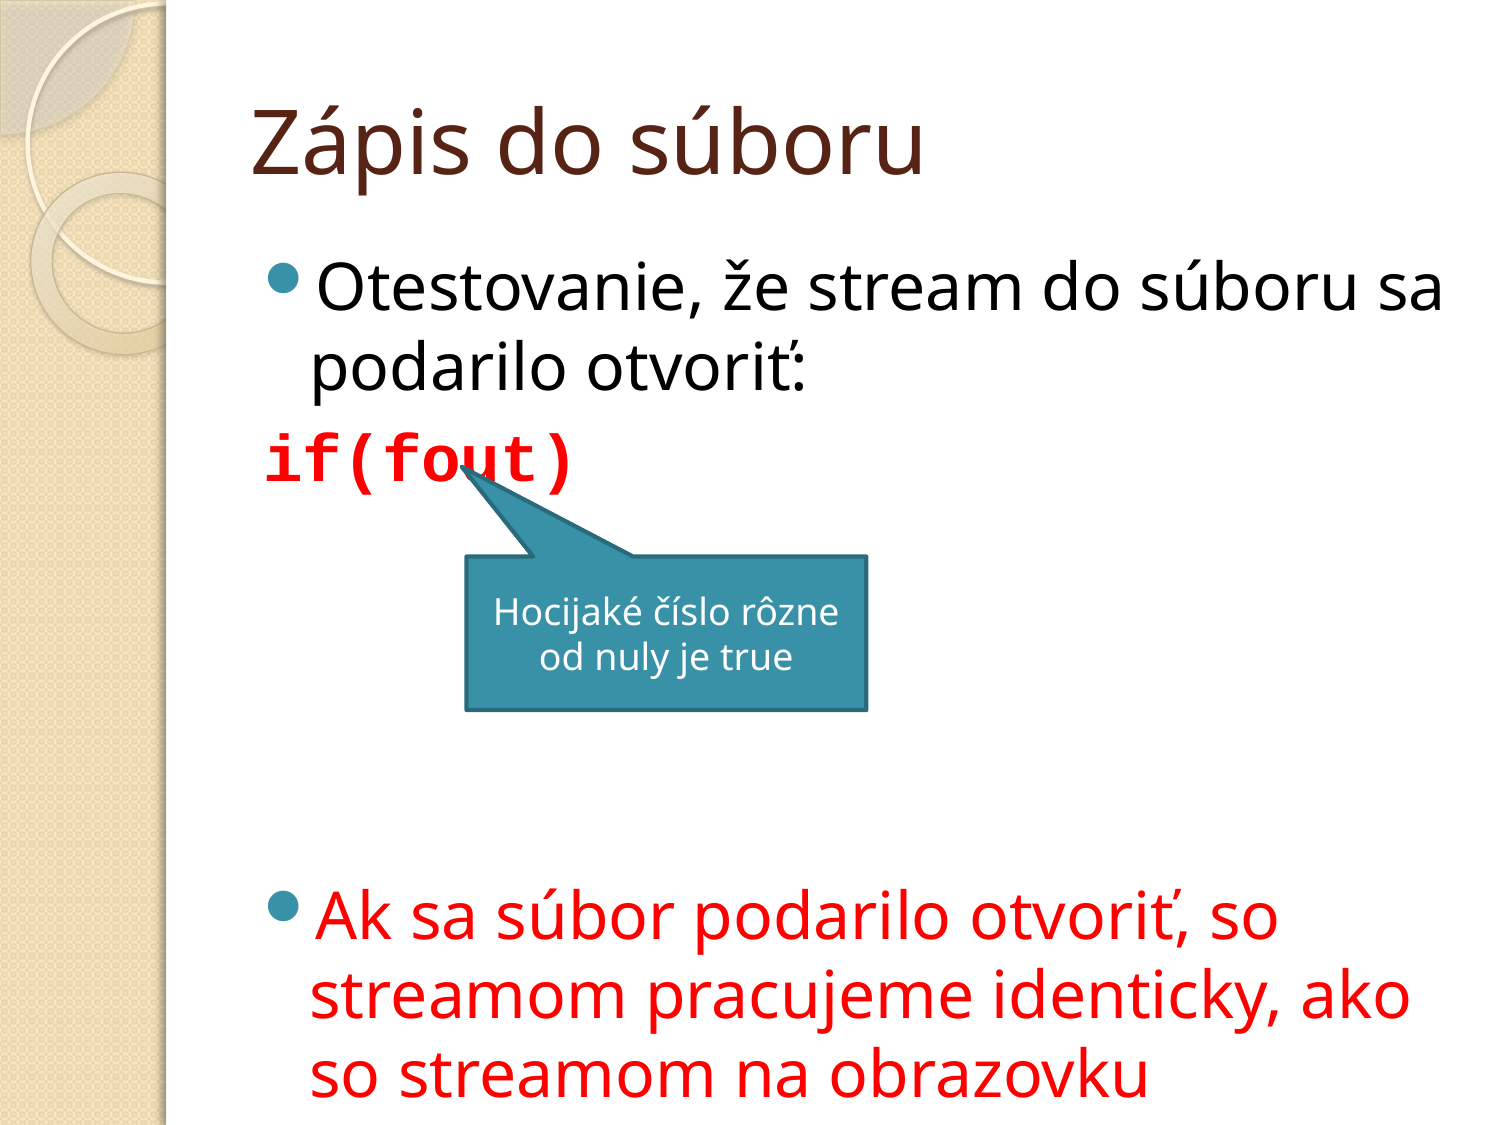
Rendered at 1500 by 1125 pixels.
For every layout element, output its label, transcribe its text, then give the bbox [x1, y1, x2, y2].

list Otestovanie, že stream do súboru sa podarilo otvoriť: if(fout) Ak sa súbor podarilo otvoriť, so streamom pracujeme identicky, ako so streamom na obrazovku [235, 237, 1466, 1125]
text_box Hocijaké číslo rôzne od nuly je true [460, 464, 869, 713]
title Zápis do súboru [235, 45, 1466, 233]
